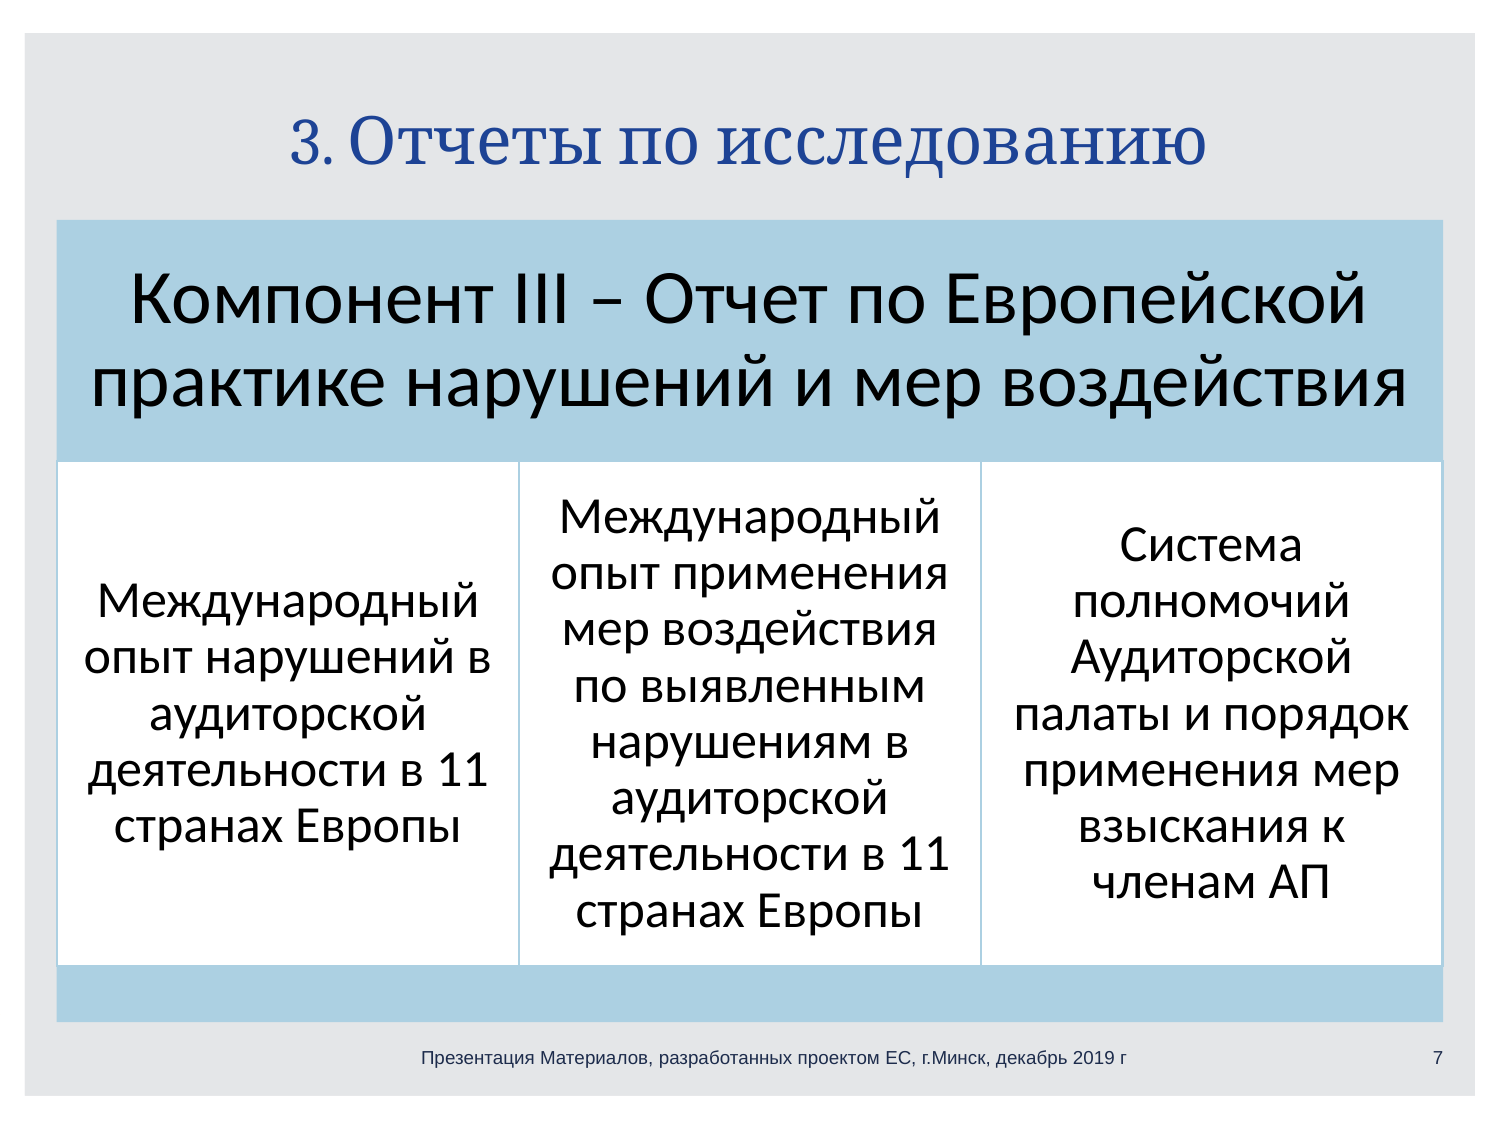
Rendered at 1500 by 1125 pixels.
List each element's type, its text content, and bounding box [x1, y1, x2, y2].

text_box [56, 219, 1444, 1023]
footer Презентация Материалов, разработанных проектом ЕС, г.Минск, декабрь 2019 г [371, 1045, 1176, 1067]
slide_number 7 [1387, 1045, 1444, 1076]
title 3. Отчеты по исследованию [56, 54, 1444, 185]
